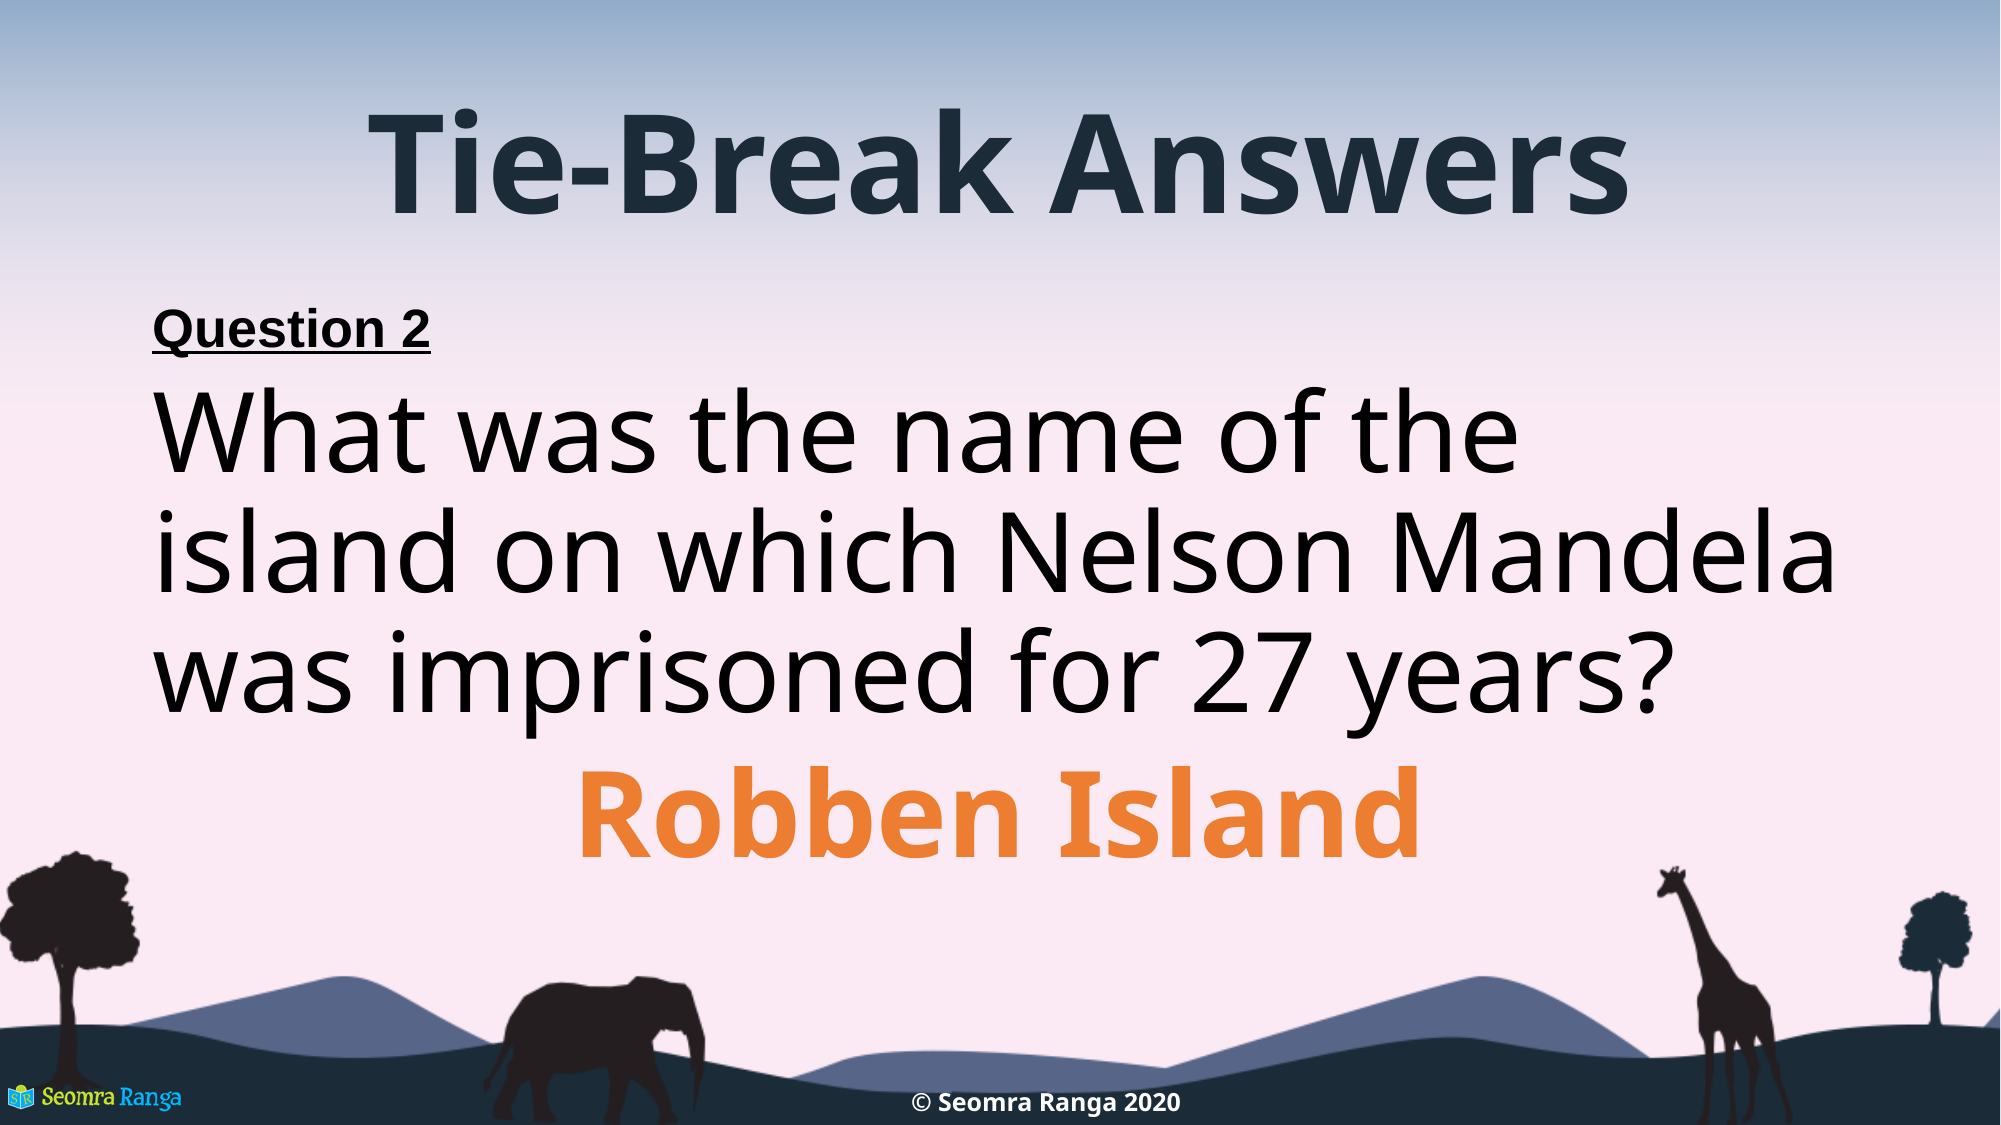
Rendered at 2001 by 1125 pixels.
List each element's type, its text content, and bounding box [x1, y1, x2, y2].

picture [0, 0, 2001, 1125]
title Tie-Break Answers [137, 59, 1863, 278]
text_box © Seomra Ranga 2020 www.seomraranga.com [762, 1079, 1330, 1125]
list Question 2 What was the name of the island on which Nelson Mandela was imprisoned for 27 years? Robben Island [137, 293, 1863, 1014]
